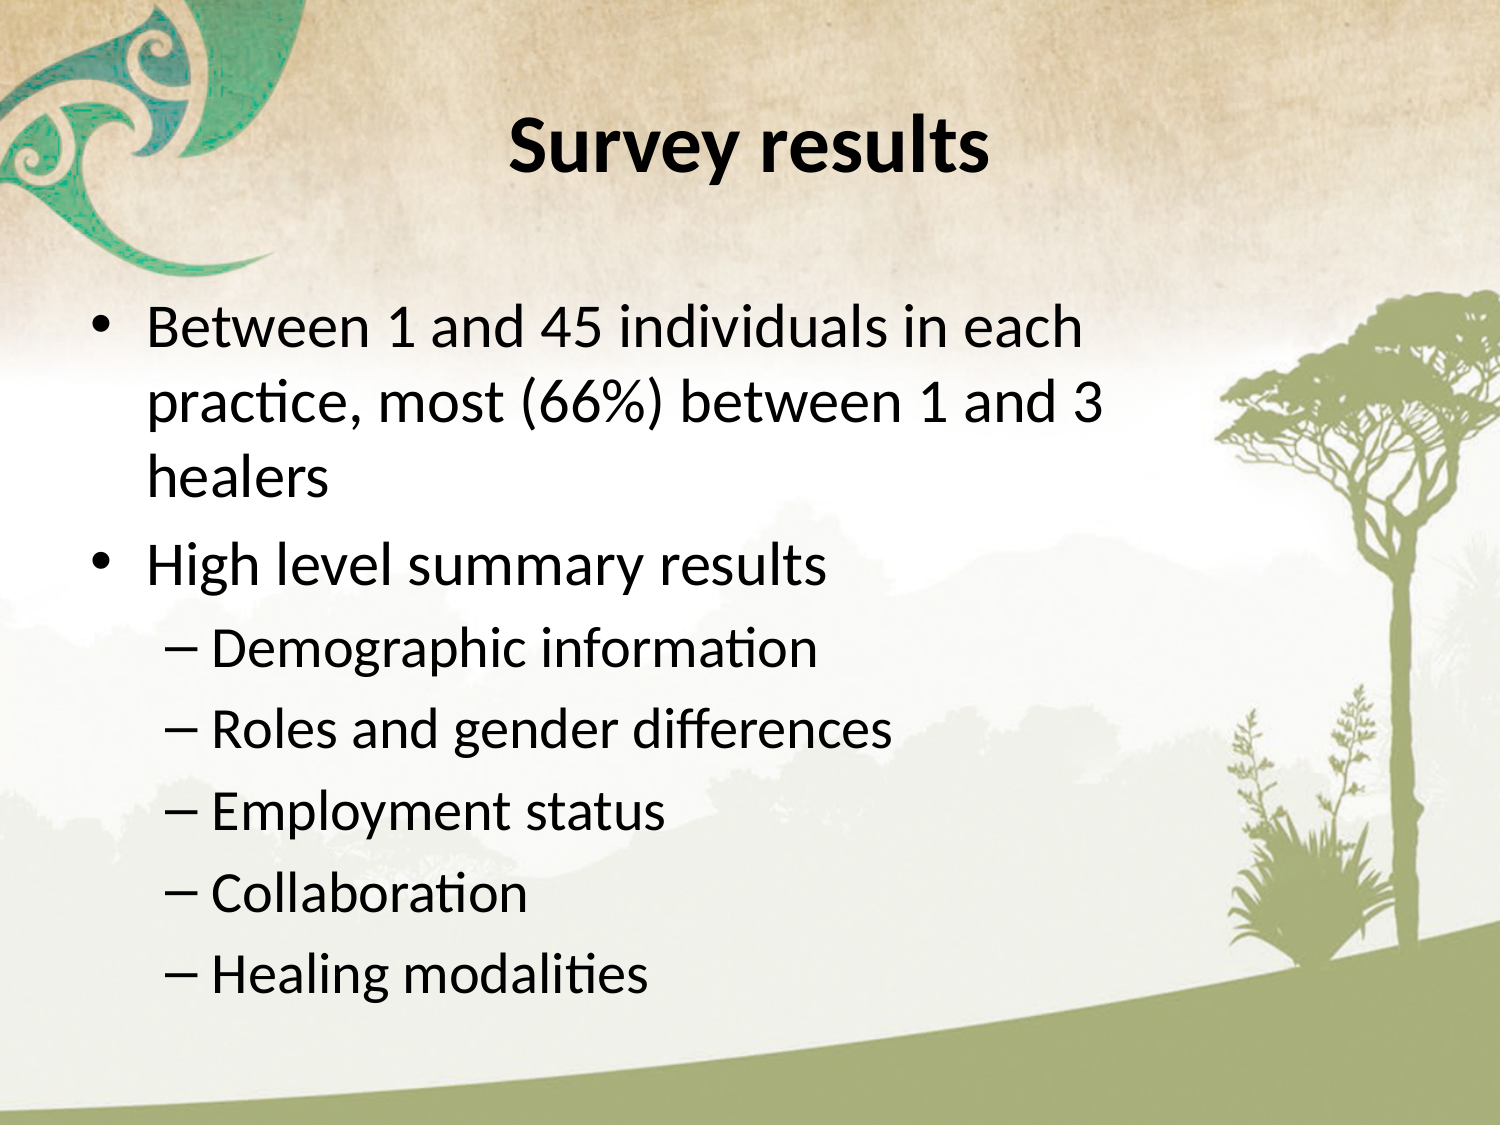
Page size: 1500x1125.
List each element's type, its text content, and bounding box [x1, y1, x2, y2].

title Survey results [75, 45, 1425, 233]
list Between 1 and 45 individuals in each practice, most (66%) between 1 and 3 healers High level summary results Demographic information Roles and gender differences Employment status Collaboration Healing modalities [75, 277, 1210, 1125]
picture [0, 0, 1500, 1125]
